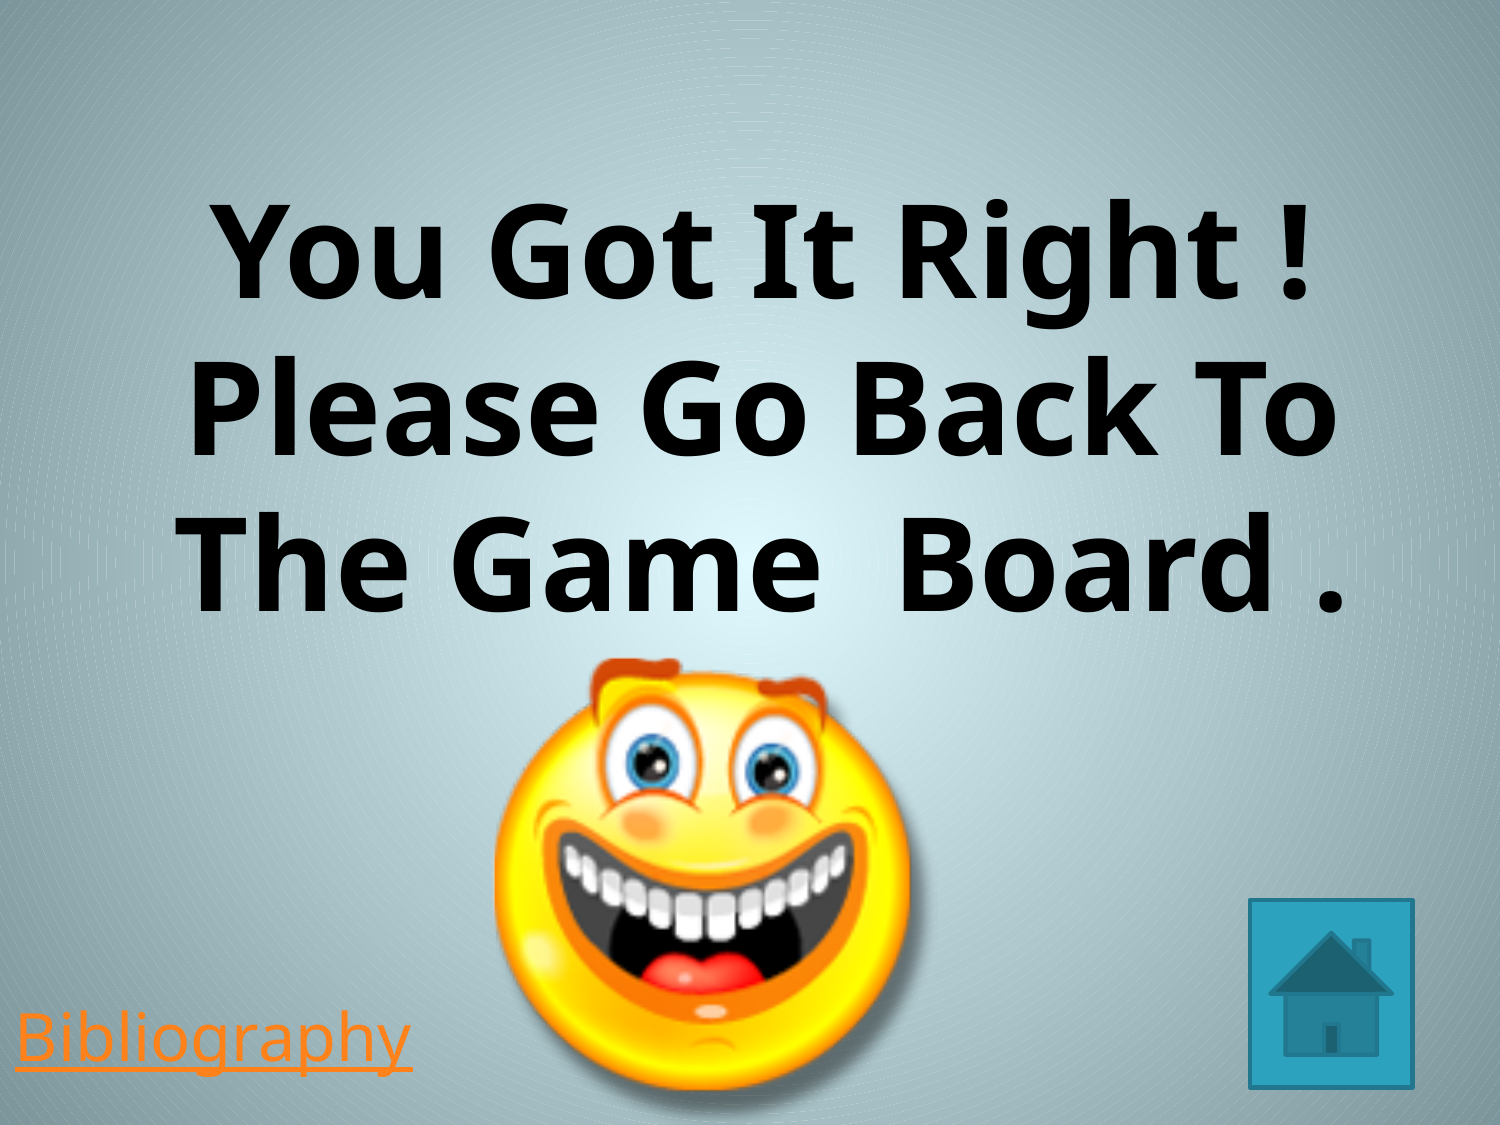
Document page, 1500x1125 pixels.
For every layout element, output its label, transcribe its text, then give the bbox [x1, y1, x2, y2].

text_box [1248, 898, 1415, 1090]
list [462, 649, 938, 1125]
text_box Bibliography [0, 987, 457, 1093]
title You Got It Right ! Please Go Back To The Game Board . [112, 0, 1413, 650]
